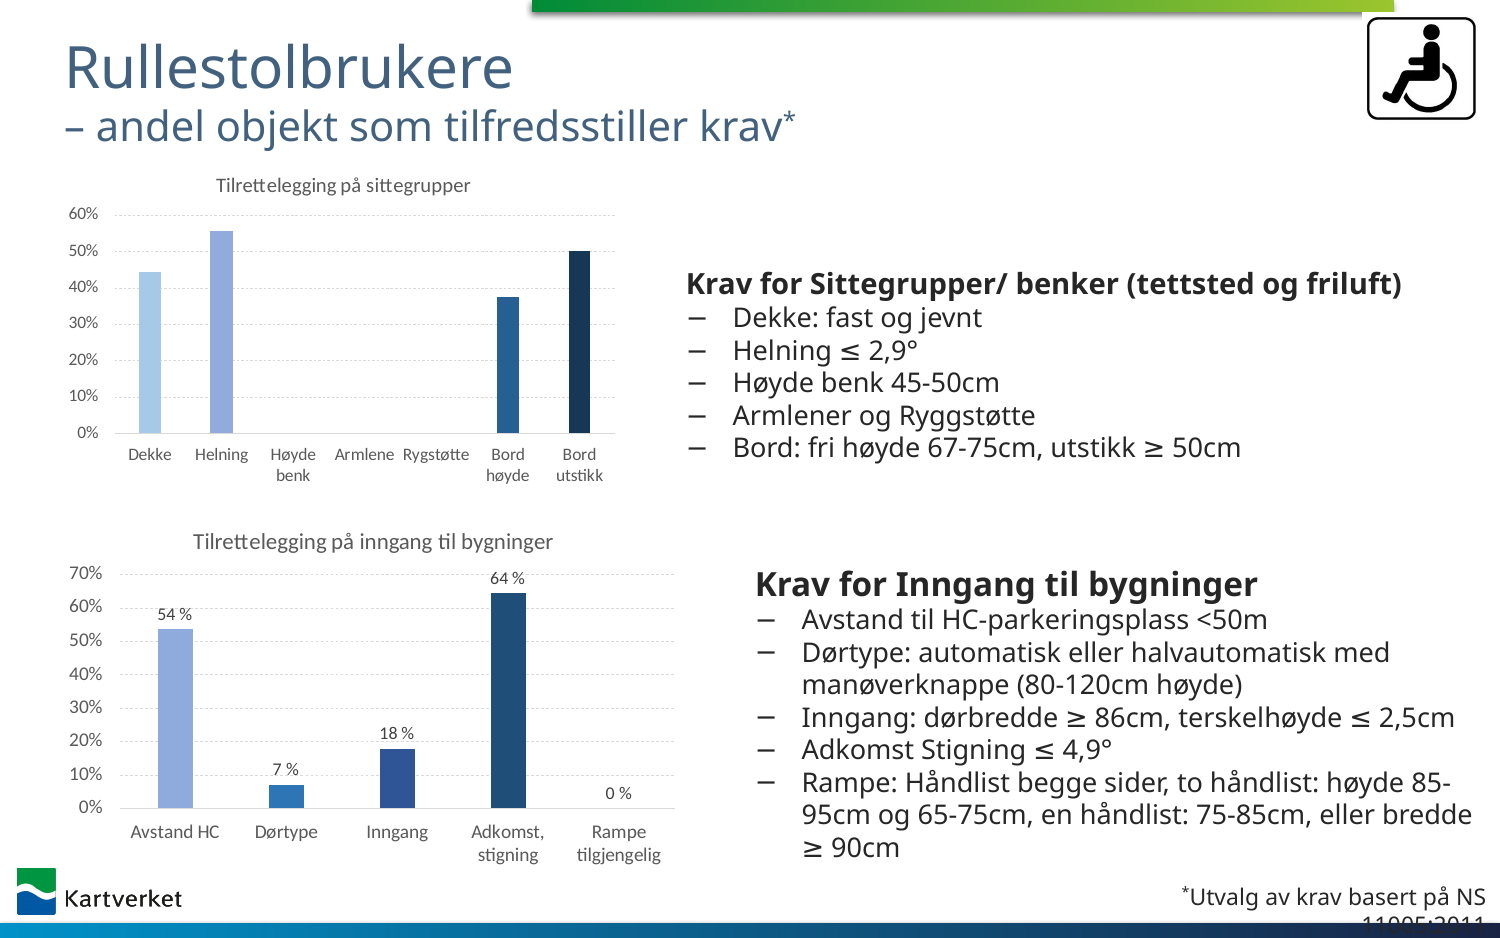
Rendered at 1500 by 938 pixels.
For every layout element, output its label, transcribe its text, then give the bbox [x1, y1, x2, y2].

text_box Rullestolbrukere – andel objekt som tilfredsstiller krav* [49, 25, 1431, 158]
text_box *Utvalg av krav basert på NS 11005:2011 [1068, 873, 1500, 938]
picture [62, 520, 685, 874]
picture [1362, 12, 1481, 126]
text_box Krav for Inngang til bygninger Avstand til HC-parkeringsplass <50m Dørtype: automatisk eller halvautomatisk med manøverknappe (80-120cm høyde) Inngang: dørbredde ≥ 86cm, terskelhøyde ≤ 2,5cm Adkomst Stigning ≤ 4,9° Rampe: Håndlist begge sider, to håndlist: høyde 85-95cm og 65-75cm, en håndlist: 75-85cm, eller bredde ≥ 90cm [740, 555, 1491, 870]
text_box Krav for Sittegrupper/ benker (tettsted og friluft) Dekke: fast og jevnt Helning ≤ 2,9° Høyde benk 45-50cm Armlener og Ryggstøtte Bord: fri høyde 67-75cm, utstikk ≥ 50cm [670, 258, 1418, 471]
picture [62, 166, 625, 492]
